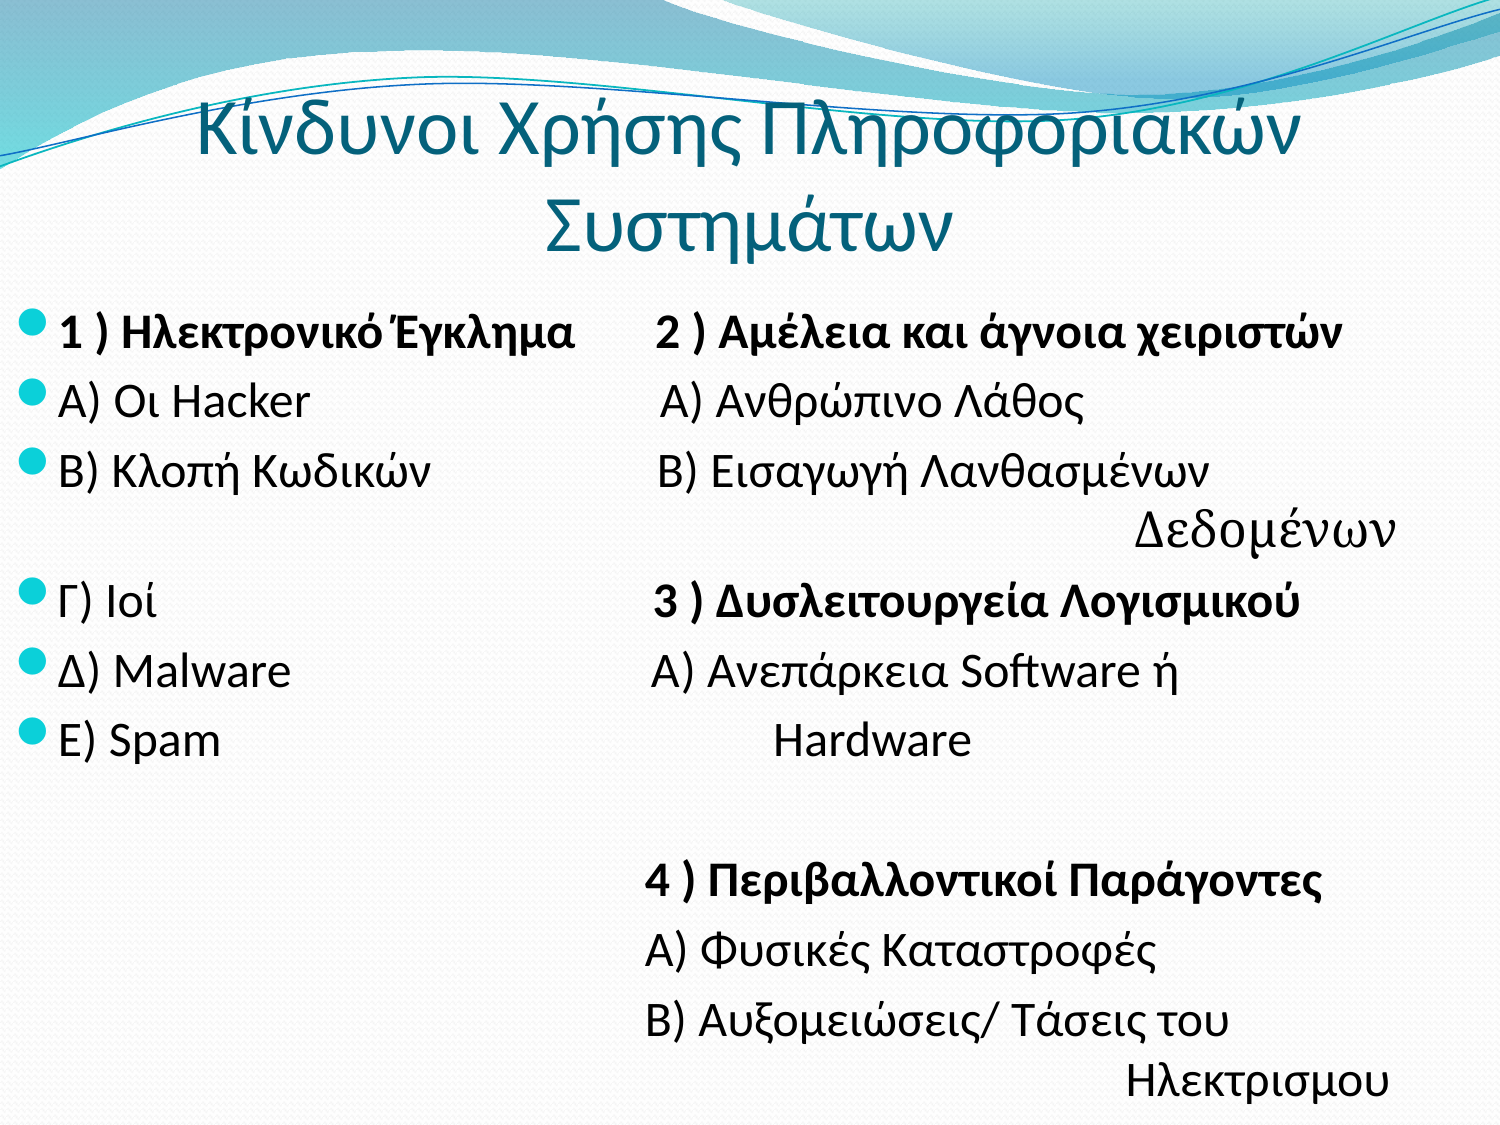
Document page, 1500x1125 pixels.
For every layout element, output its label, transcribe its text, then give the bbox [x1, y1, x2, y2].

list 1 ) Ηλεκτρονικό Έγκλημα 2 ) Αμέλεια και άγνοια χειριστών Α) Οι Hacker A) Ανθρώπινο Λάθος B) Κλοπή Κωδικών Β) Εισαγωγή Λανθασμένων . . Δεδομένων Γ) Ιοί 3 ) Δυσλειτουργεία Λογισμικού Δ) Malware A) Ανεπάρκεια Software ή Ε) Spam Hardware 4 ) Περιβαλλοντικοί Παράγοντες Α) Φυσικές Καταστροφές Β) Αυξομειώσεις/ Τάσεις του . Ηλεκτρισμου [0, 290, 1471, 1125]
title Κίνδυνοι Χρήσης Πληροφοριακών Συστημάτων [75, 66, 1425, 268]
